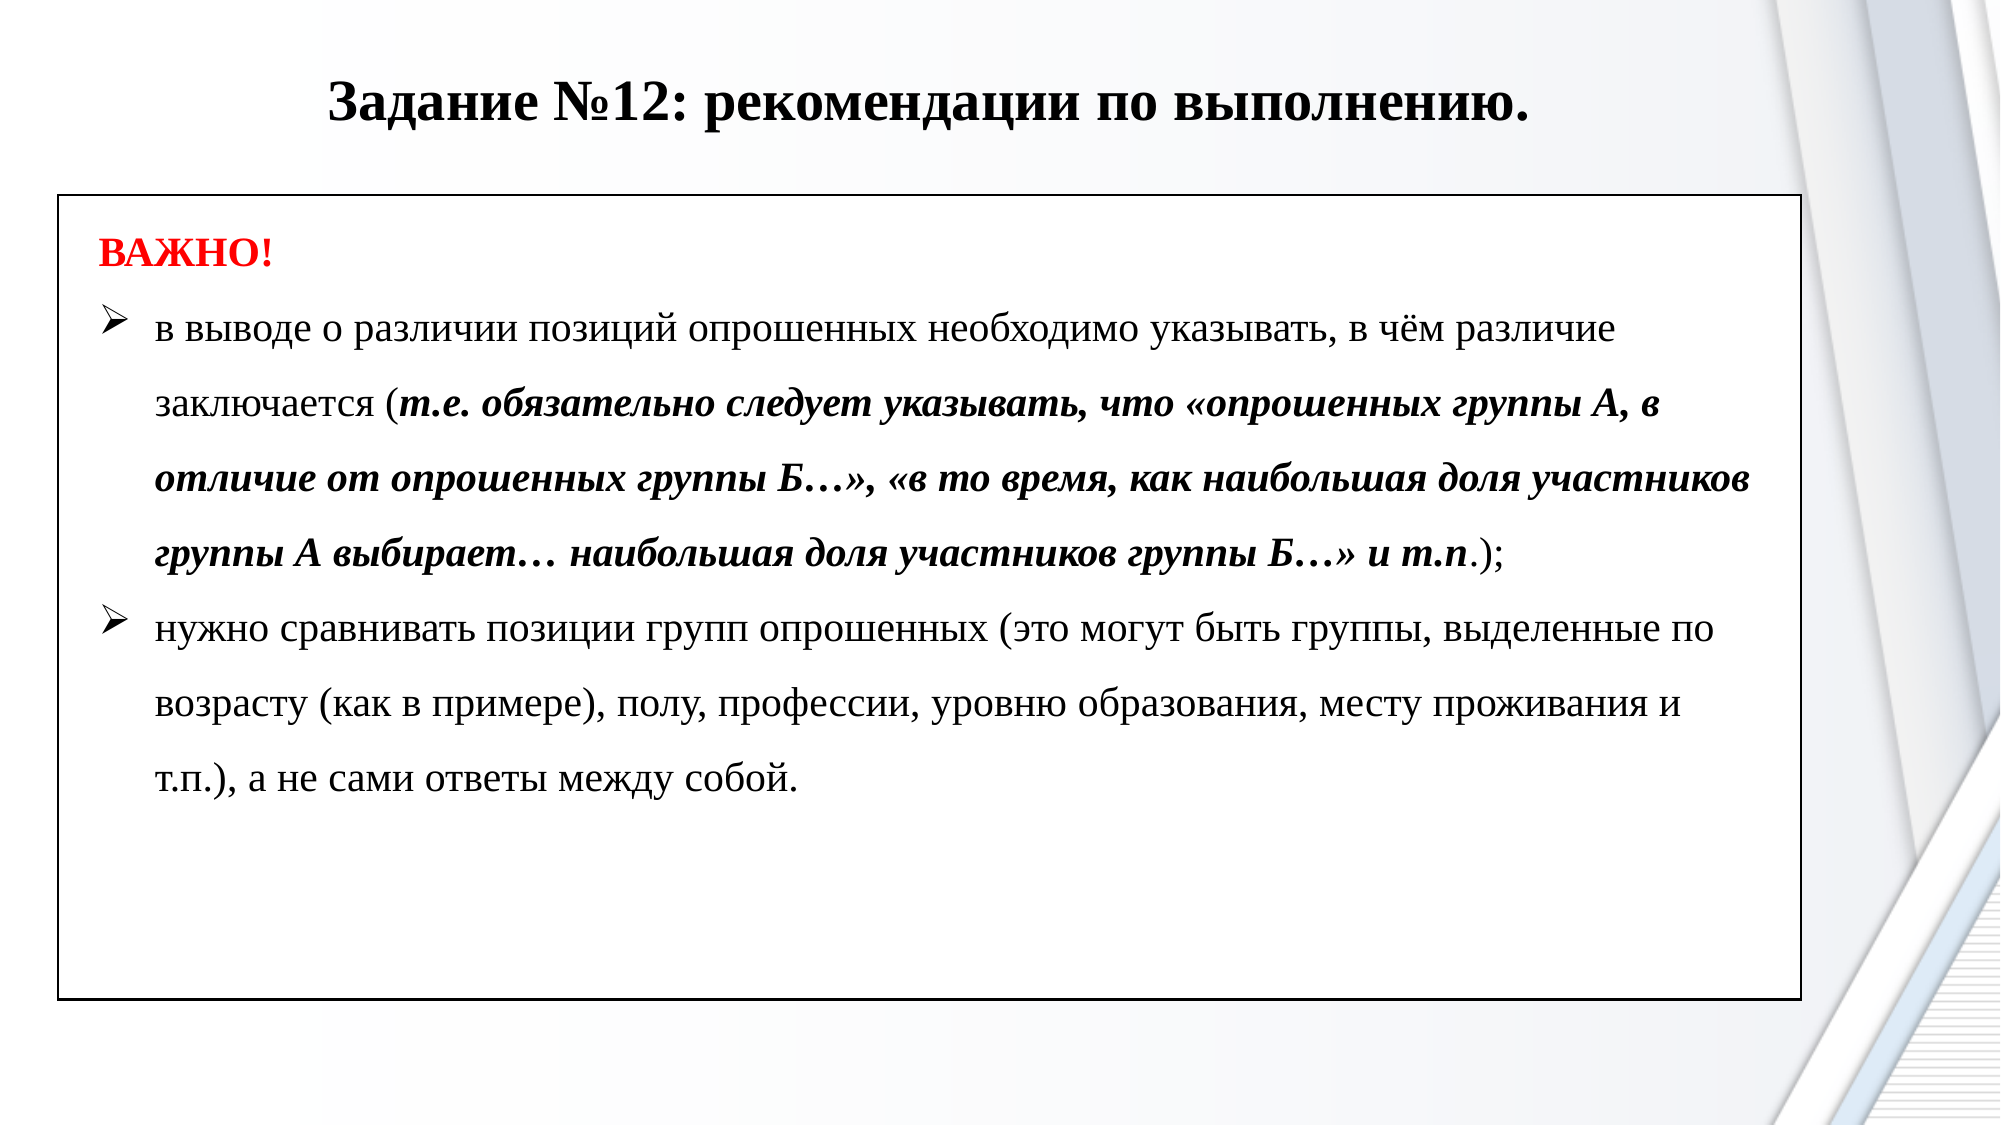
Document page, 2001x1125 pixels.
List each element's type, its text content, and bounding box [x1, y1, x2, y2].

text_box ВАЖНО! в выводе о различии позиций опрошенных необходимо указывать, в чём различие заключается (т.е. обязательно следует указывать, что «опрошенных группы А, в отличие от опрошенных группы Б…», «в то время, как наибольшая доля участников группы А выбирает… наибольшая доля участников группы Б…» и т.п.); нужно сравнивать позиции групп опрошенных (это могут быть группы, выделенные по возрасту (как в примере), полу, профессии, уровню образования, месту проживания и т.п.), а не сами ответы между собой. [83, 216, 1785, 857]
picture [0, 0, 2001, 1125]
text_box [57, 194, 1802, 1001]
text_box Задание №12: рекомендации по выполнению. [98, 54, 1760, 140]
